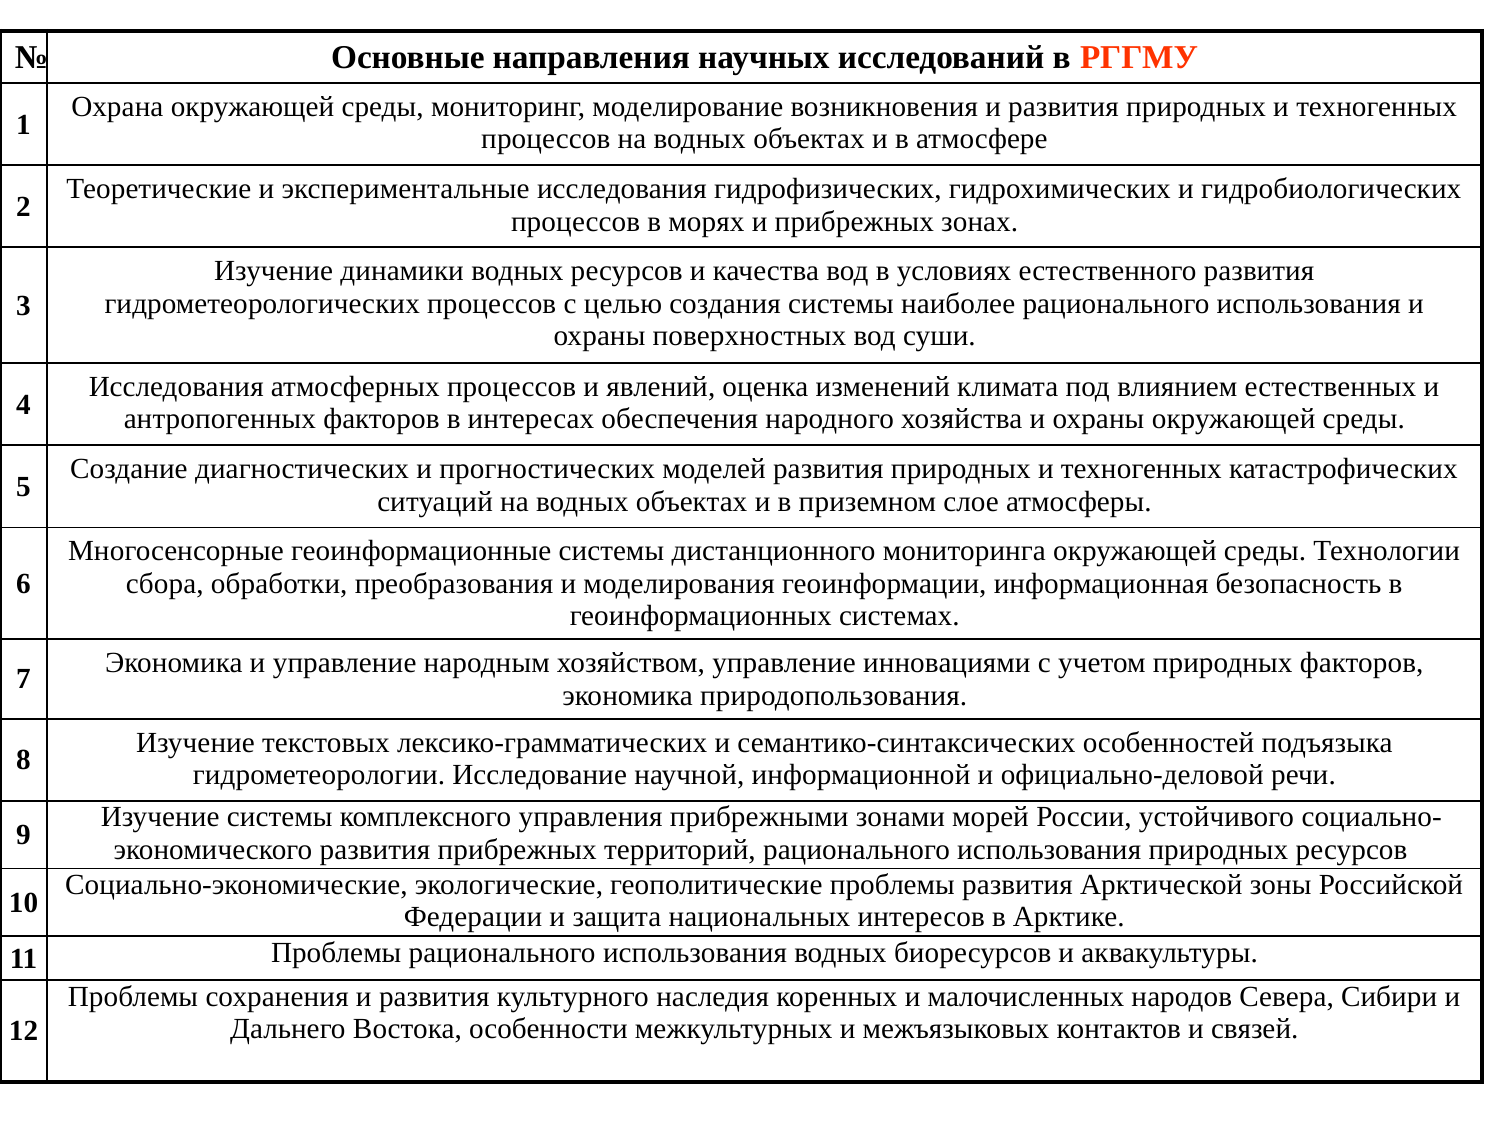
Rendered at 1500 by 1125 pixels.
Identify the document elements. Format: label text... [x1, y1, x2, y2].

table_cell 5 [2, 446, 46, 527]
table_cell 2 [2, 166, 46, 246]
table_cell 11 [2, 937, 46, 979]
table_cell Изучение текстовых лексико-грамматических и семантико-синтаксических особенностей подъязыка гидрометеорологии. Исследование научной, информационной и официально-деловой речи. [48, 720, 1480, 800]
table_cell 8 [2, 720, 46, 800]
table_cell Создание диагностических и прогностических моделей развития природных и техногенных катастрофических ситуаций на водных объектах и в приземном слое атмосферы. [48, 446, 1480, 527]
table_cell Проблемы рационального использования водных биоресурсов и аквакультуры. [48, 937, 1480, 979]
table_cell Социально-экономические, экологические, геополитические проблемы развития Арктической зоны Российской Федерации и защита национальных интересов в Арктике. [48, 869, 1480, 935]
table_cell Охрана окружающей среды, мониторинг, моделирование возникновения и развития природных и техногенных процессов на водных объектах и в атмосфере [48, 84, 1480, 164]
table_header № [2, 33, 46, 82]
table_cell Исследования атмосферных процессов и явлений, оценка изменений климата под влиянием естественных и антропогенных факторов в интересах обеспечения народного хозяйства и охраны окружающей среды. [48, 364, 1480, 444]
table_cell Изучение системы комплексного управления прибрежными зонами морей России, устойчивого социально-экономического развития прибрежных территорий, рационального использования природных ресурсов [48, 802, 1480, 868]
table_cell Проблемы сохранения и развития культурного наследия коренных и малочисленных народов Севера, Сибири и Дальнего Востока, особенности межкультурных и межъязыковых контактов и связей. [48, 981, 1480, 1080]
table_cell Изучение динамики водных ресурсов и качества вод в условиях естественного развития гидрометеорологических процессов с целью создания системы наиболее рационального использования и охраны поверхностных вод суши. [48, 248, 1480, 362]
table_cell Многосенсорные геоинформационные системы дистанционного мониторинга окружающей среды. Технологии сбора, обработки, преобразования и моделирования геоинформации, информационная безопасность в геоинформационных системах. [48, 528, 1480, 638]
table_cell 4 [2, 364, 46, 444]
table_cell Экономика и управление народным хозяйством, управление инновациями с учетом природных факторов, экономика природопользования. [48, 640, 1480, 718]
table_cell 6 [2, 528, 46, 638]
table_cell 3 [2, 248, 46, 362]
table_cell 9 [2, 802, 46, 868]
table_cell 10 [2, 869, 46, 935]
table_cell 7 [2, 640, 46, 718]
table_cell Теоретические и экспериментальные исследования гидрофизических, гидрохимических и гидробиологических процессов в морях и прибрежных зонах. [48, 166, 1480, 246]
table_cell 1 [2, 84, 46, 164]
table_cell 12 [2, 981, 46, 1080]
table_header Основные направления научных исследований в РГГМУ [48, 33, 1480, 82]
